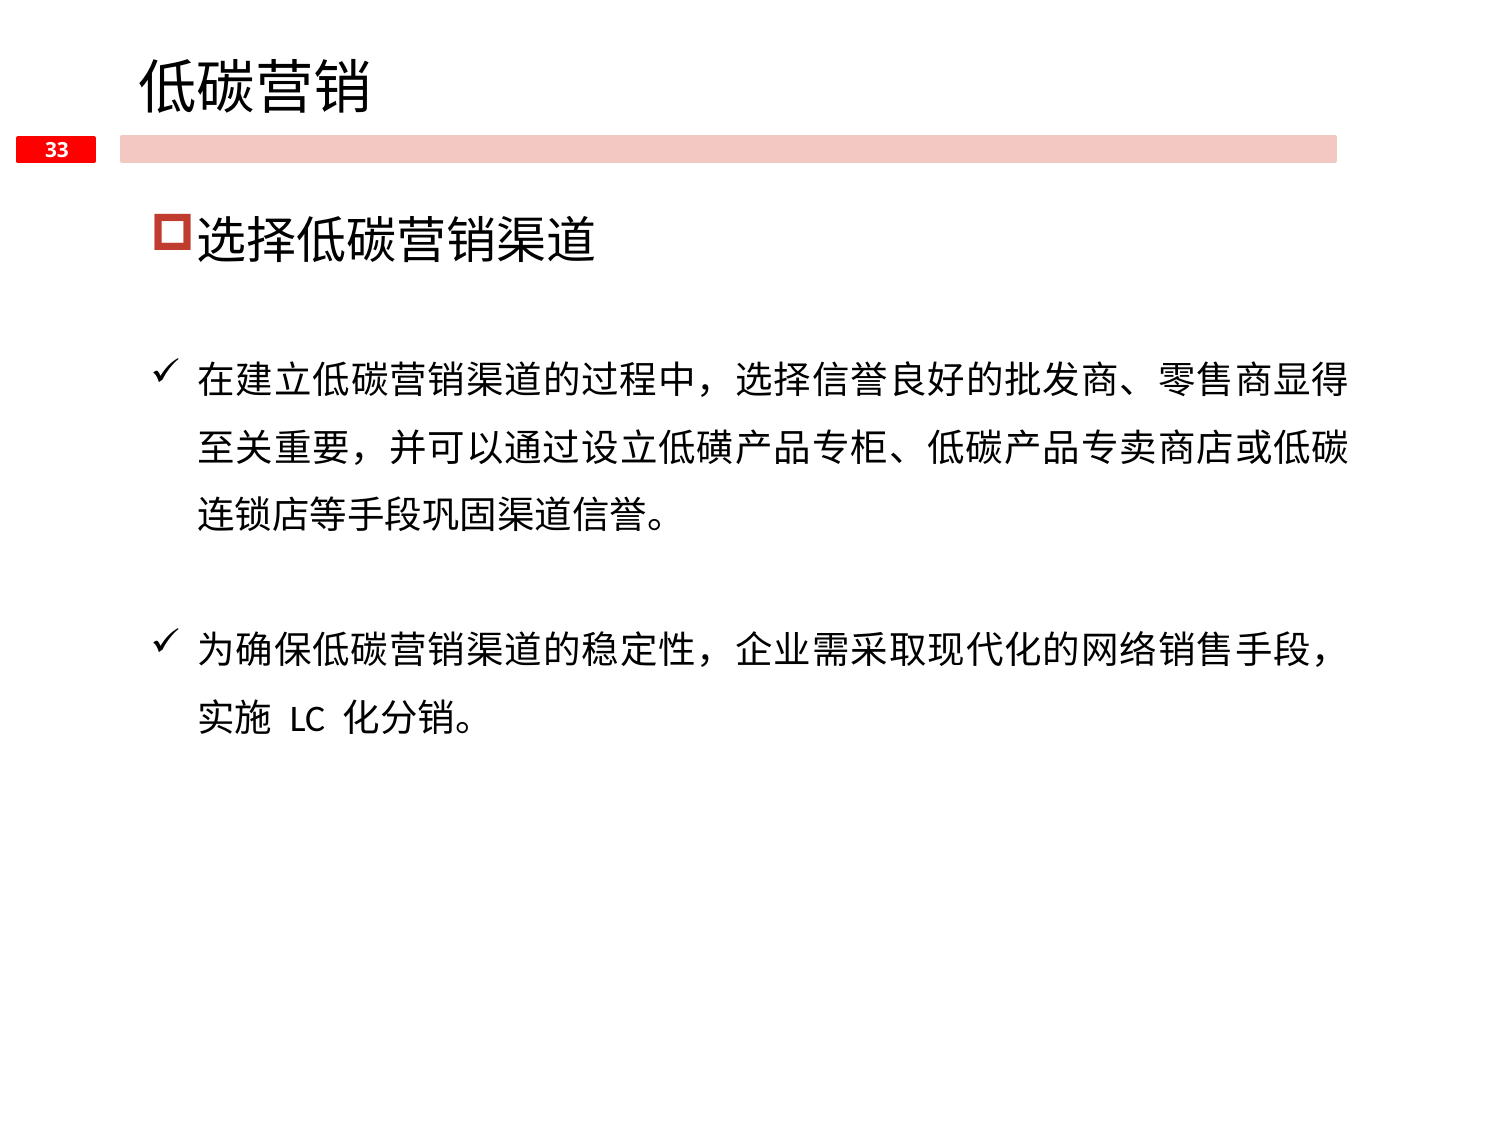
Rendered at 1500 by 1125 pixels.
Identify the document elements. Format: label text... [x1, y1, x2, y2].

text_box 选择低碳营销渠道 [135, 201, 1120, 295]
text_box 在建立低碳营销渠道的过程中，选择信誉良好的批发商、零售商显得至关重要，并可以通过设立低磺产品专柜、低碳产品专卖商店或低碳连锁店等手段巩固渠道信誉。 为确保低碳营销渠道的稳定性，企业需采取现代化的网络销售手段，实施 LC 化分销。 [135, 326, 1365, 746]
text_box 低碳营销 [123, 42, 958, 128]
text_box [17, 129, 97, 189]
